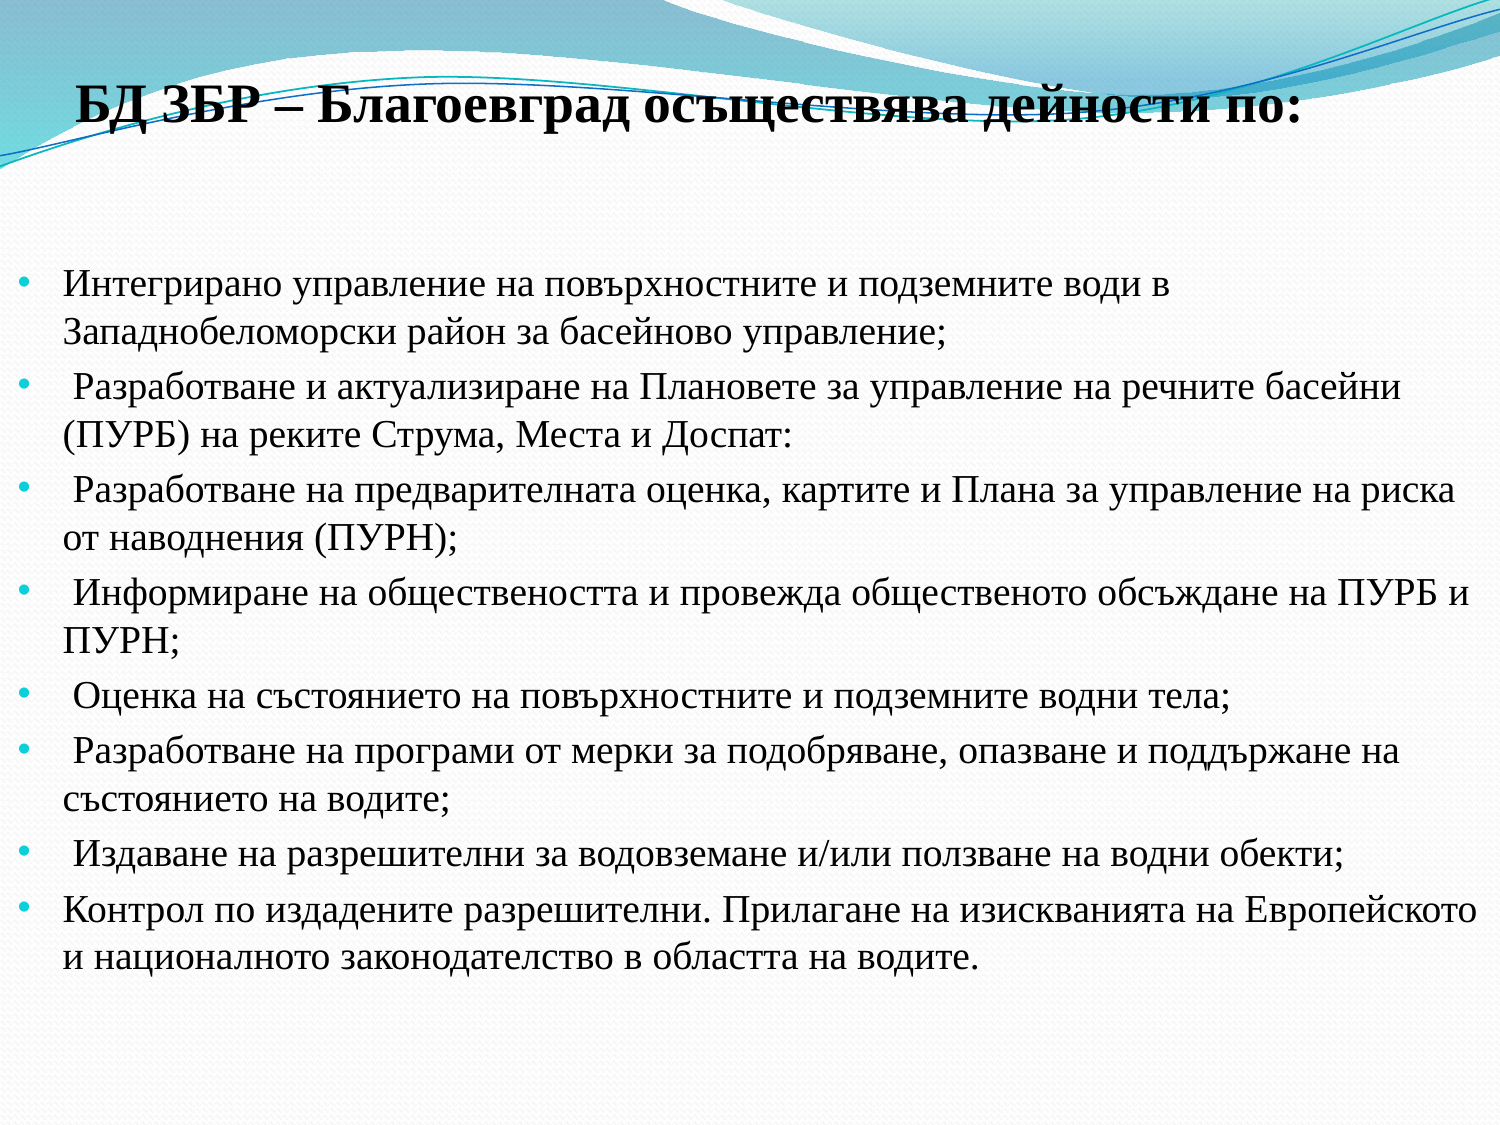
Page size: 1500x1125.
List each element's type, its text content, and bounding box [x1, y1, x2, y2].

title БД ЗБР – Благоевград осъществява дейности по: [75, 12, 1425, 200]
list Интегрирано управление на повърхностните и подземните води в Западнобеломорски район за басейново управление; Разработване и актуализиране на Плановете за управление на речните басейни (ПУРБ) на реките Струма, Места и Доспат: Разработване на предварителната оценка, картите и Плана за управление на риска от наводнения (ПУРН); Информиране на обществеността и провежда общественото обсъждане на ПУРБ и ПУРН; Оценка на състоянието на повърхностните и подземните водни тела; Разработване на програми от мерки за подобряване, опазване и поддържане на състоянието на водите; Издаване на разрешителни за водовземане и/или ползване на водни обекти; Контрол по издадените разрешителни. Прилагане на изискванията на Европейското и националното законодателство в областта на водите. [3, 249, 1500, 1000]
